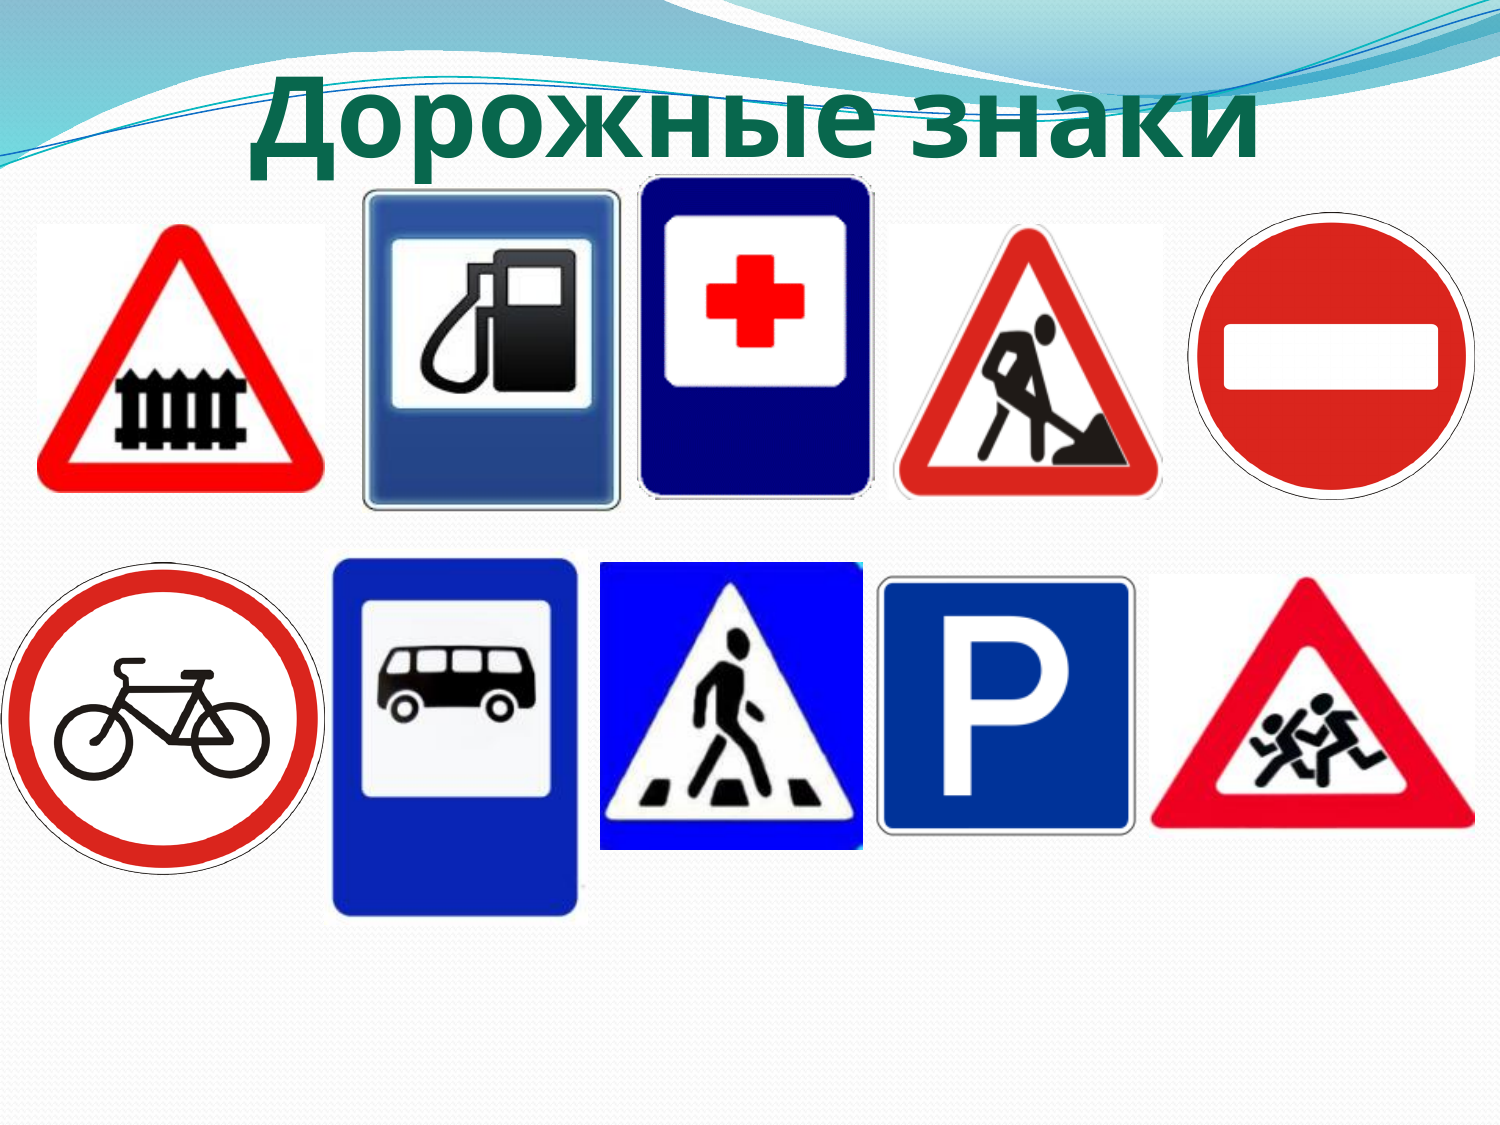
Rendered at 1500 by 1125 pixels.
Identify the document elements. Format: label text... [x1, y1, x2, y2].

picture [37, 224, 326, 493]
picture [637, 174, 876, 501]
picture [1149, 574, 1476, 838]
picture [874, 574, 1138, 838]
picture [362, 187, 626, 513]
picture [599, 562, 863, 851]
picture [887, 224, 1163, 501]
picture [1187, 212, 1476, 501]
picture [0, 549, 588, 926]
text_box Дорожные знаки [235, 37, 1280, 188]
